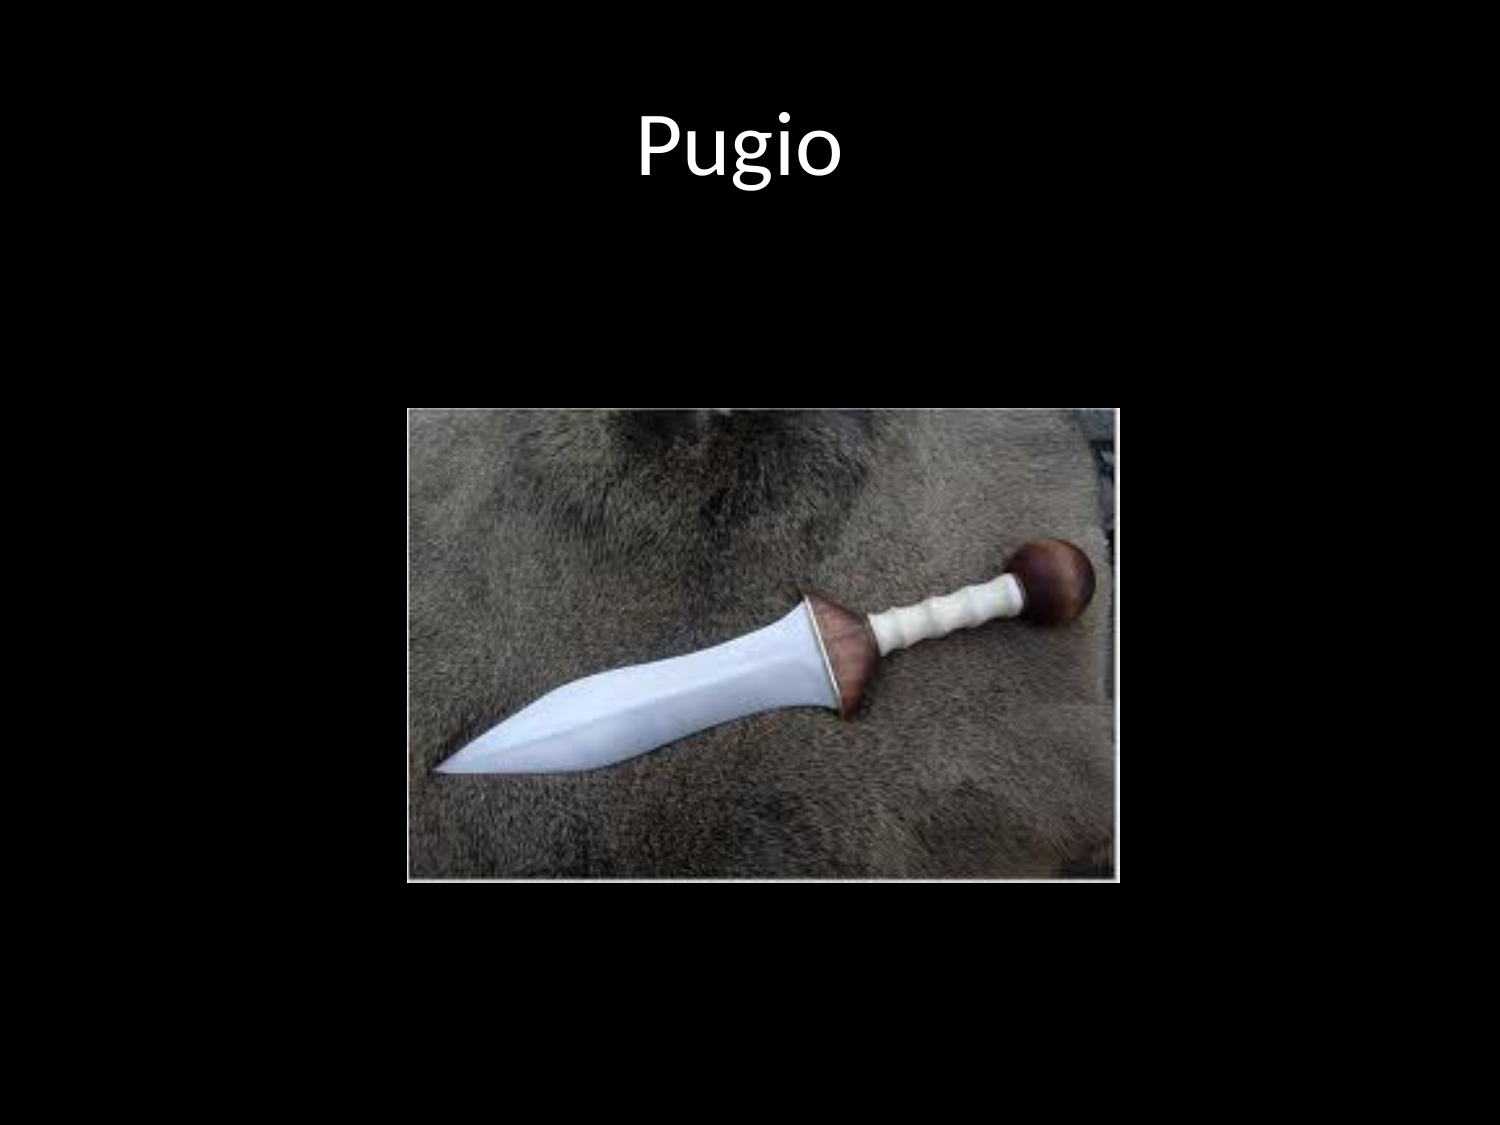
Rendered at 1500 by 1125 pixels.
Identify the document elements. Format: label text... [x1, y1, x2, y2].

title Pugio [75, 45, 1425, 233]
picture [407, 408, 1120, 883]
